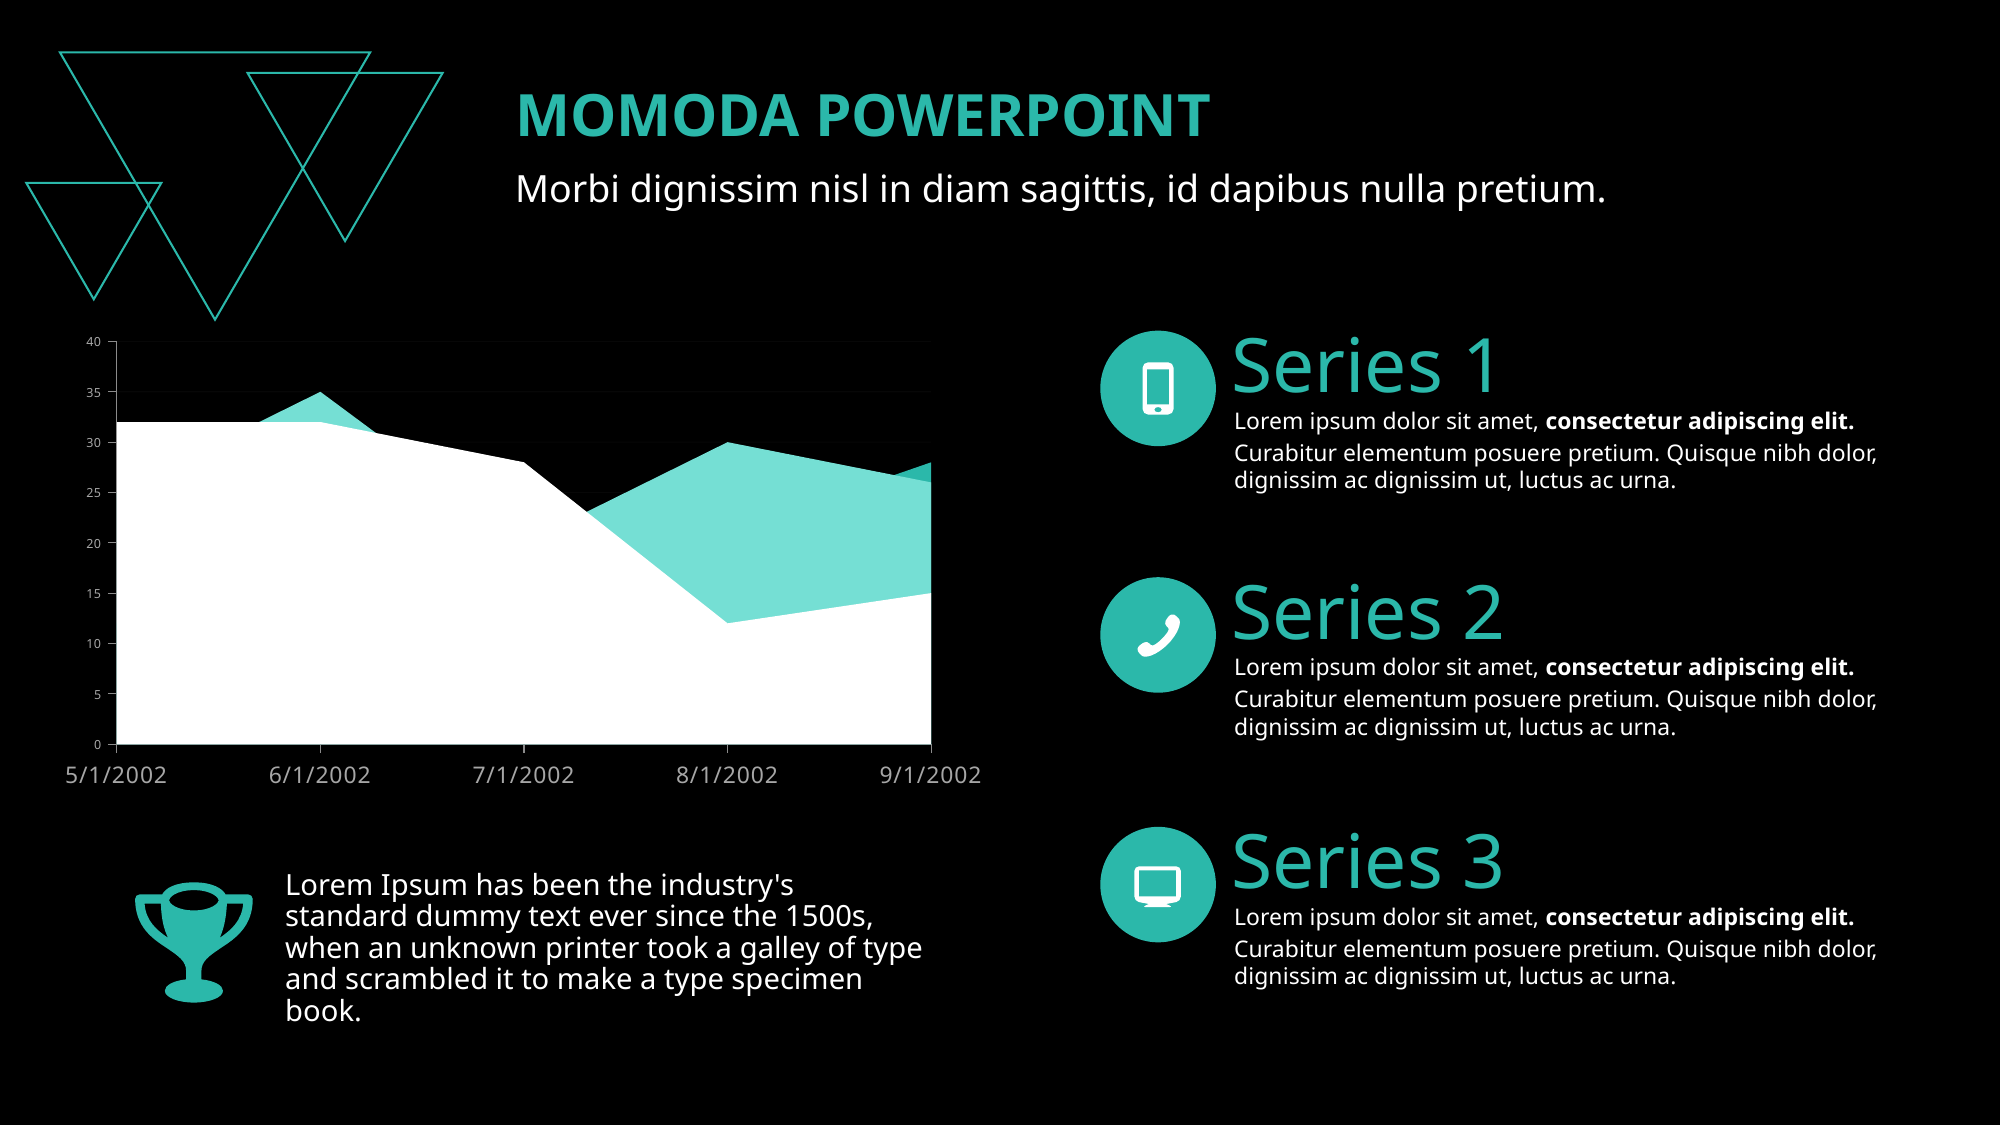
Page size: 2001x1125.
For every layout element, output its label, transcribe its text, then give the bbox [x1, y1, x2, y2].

text_box Lorem Ipsum has been the industry's standard dummy text ever since the 1500s, when an unknown printer took a galley of type and scrambled it to make a type specimen book. [270, 862, 939, 989]
chart [46, 323, 1002, 800]
text_box Series 1 [1215, 297, 1918, 428]
text_box [1099, 576, 1217, 694]
text_box [245, 71, 445, 244]
text_box Lorem ipsum dolor sit amet, consectetur adipiscing elit. Curabitur elementum posuere pretium. Quisque nibh dolor, dignissim ac dignissim ut, luctus ac urna. [1219, 398, 1955, 543]
text_box [1099, 825, 1217, 944]
text_box Lorem ipsum dolor sit amet, consectetur adipiscing elit. Curabitur elementum posuere pretium. Quisque nibh dolor, dignissim ac dignissim ut, luctus ac urna. [1219, 645, 1955, 790]
text_box [58, 51, 372, 322]
text_box Morbi dignissim nisl in diam sagittis, id dapibus nulla pretium. [500, 157, 1918, 218]
text_box [1134, 866, 1181, 908]
text_box [1099, 329, 1217, 448]
text_box MOMODA POWERPOINT [500, 71, 1354, 156]
text_box Lorem ipsum dolor sit amet, consectetur adipiscing elit. Curabitur elementum posuere pretium. Quisque nibh dolor, dignissim ac dignissim ut, luctus ac urna. [1219, 894, 1955, 1040]
text_box Series 3 [1215, 794, 1918, 924]
text_box [134, 881, 254, 1004]
text_box [24, 181, 164, 302]
text_box Series 2 [1215, 544, 1918, 674]
text_box [1142, 362, 1174, 415]
text_box [1137, 614, 1180, 657]
